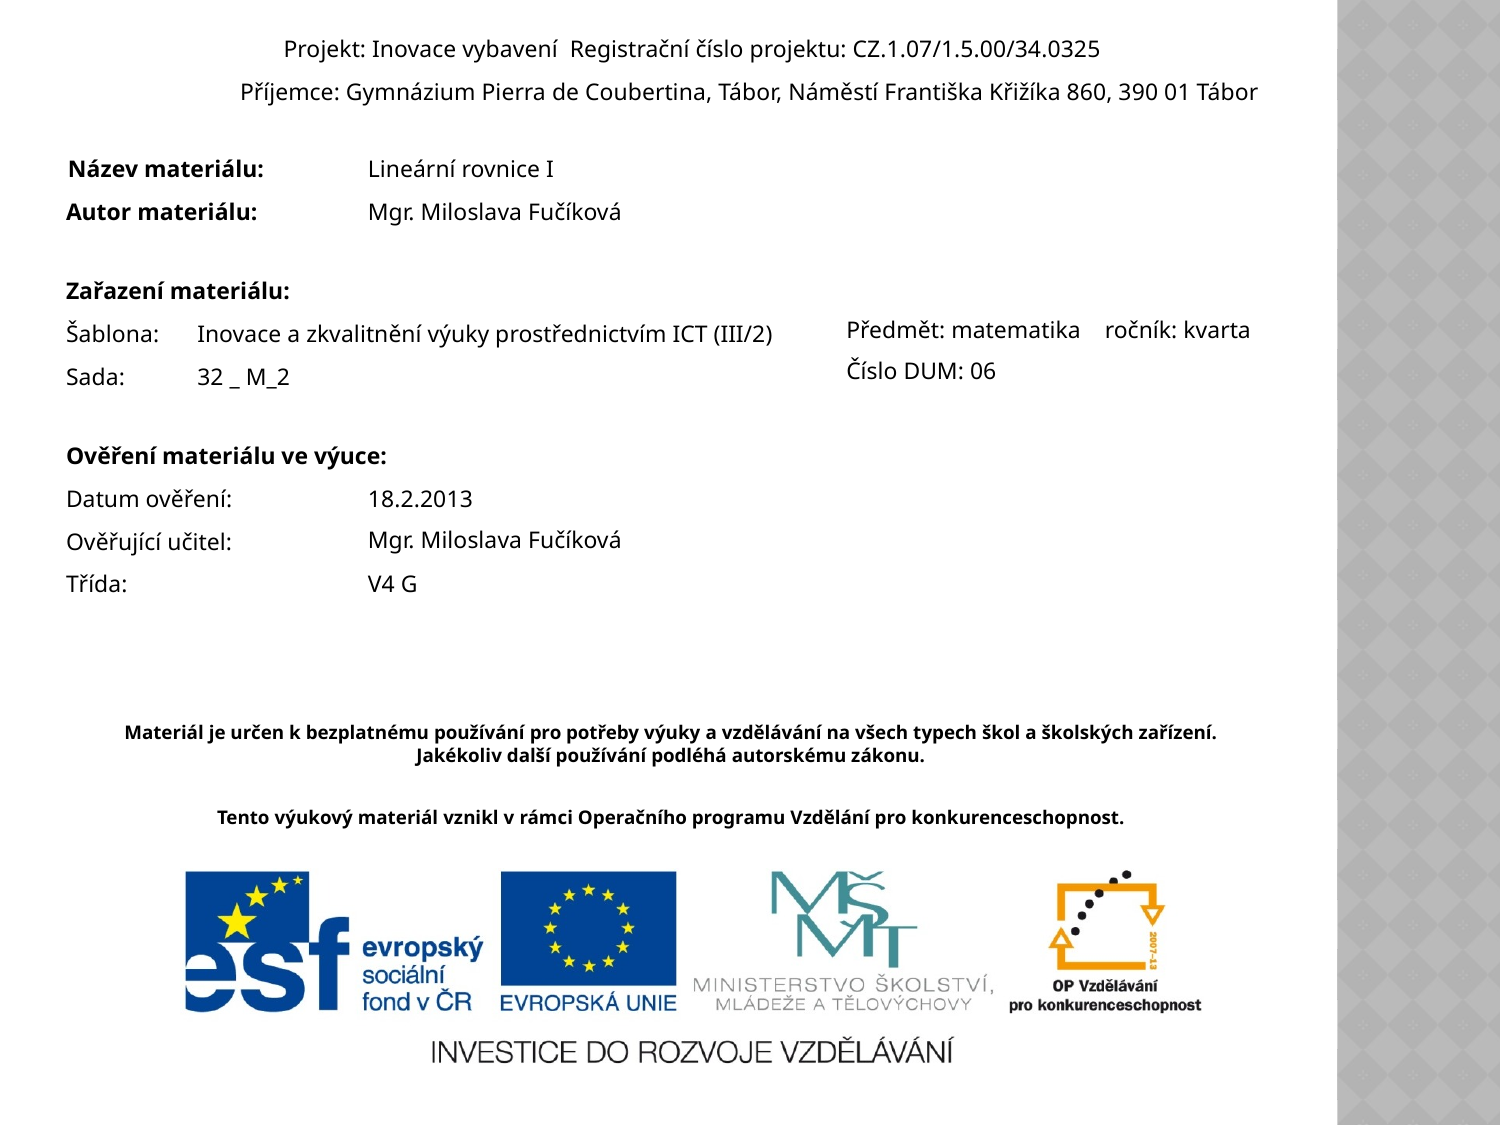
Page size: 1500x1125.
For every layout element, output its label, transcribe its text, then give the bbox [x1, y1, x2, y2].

text_box Zařazení materiálu: [52, 270, 379, 311]
text_box Materiál je určen k bezplatnému používání pro potřeby výuky a vzdělávání na všech typech škol a školských zařízení. Jakékoliv další používání podléhá autorskému zákonu. [0, 714, 1341, 773]
text_box V4 G [354, 562, 464, 604]
text_box 32 _ M_2 [183, 356, 580, 398]
text_box Projekt: Inovace vybavení Registrační číslo projektu: CZ.1.07/1.5.00/34.0325 [269, 28, 1230, 69]
text_box Mgr. Miloslava Fučíková [354, 519, 656, 561]
text_box Šablona: [52, 313, 183, 354]
text_box Lineární rovnice I [354, 148, 585, 189]
text_box Třída: [52, 563, 180, 604]
text_box [1188, 352, 1384, 425]
text_box Předmět: matematika ročník: kvarta [832, 308, 1388, 350]
picture [179, 867, 1210, 1067]
text_box Mgr. Miloslava Fučíková [354, 191, 727, 233]
text_box Název materiálu: [54, 148, 374, 217]
text_box Ověření materiálu ve výuce: [52, 435, 507, 476]
text_box Datum ověření: [52, 478, 308, 519]
text_box Inovace a zkvalitnění výuky prostřednictvím ICT (III/2) [183, 313, 949, 354]
text_box Tento výukový materiál vznikl v rámci Operačního programu Vzdělání pro konkurenceschopnost. [0, 798, 1341, 835]
text_box Sada: [52, 356, 180, 398]
text_box Číslo DUM: 06 [832, 349, 1036, 391]
text_box Autor materiálu: [52, 191, 334, 233]
text_box Ověřující učitel: [52, 521, 312, 563]
text_box Příjemce: Gymnázium Pierra de Coubertina, Tábor, Náměstí Františka Křižíka 860, 390 01 Tábor [116, 71, 1384, 113]
text_box 18.2.2013 [354, 478, 490, 519]
